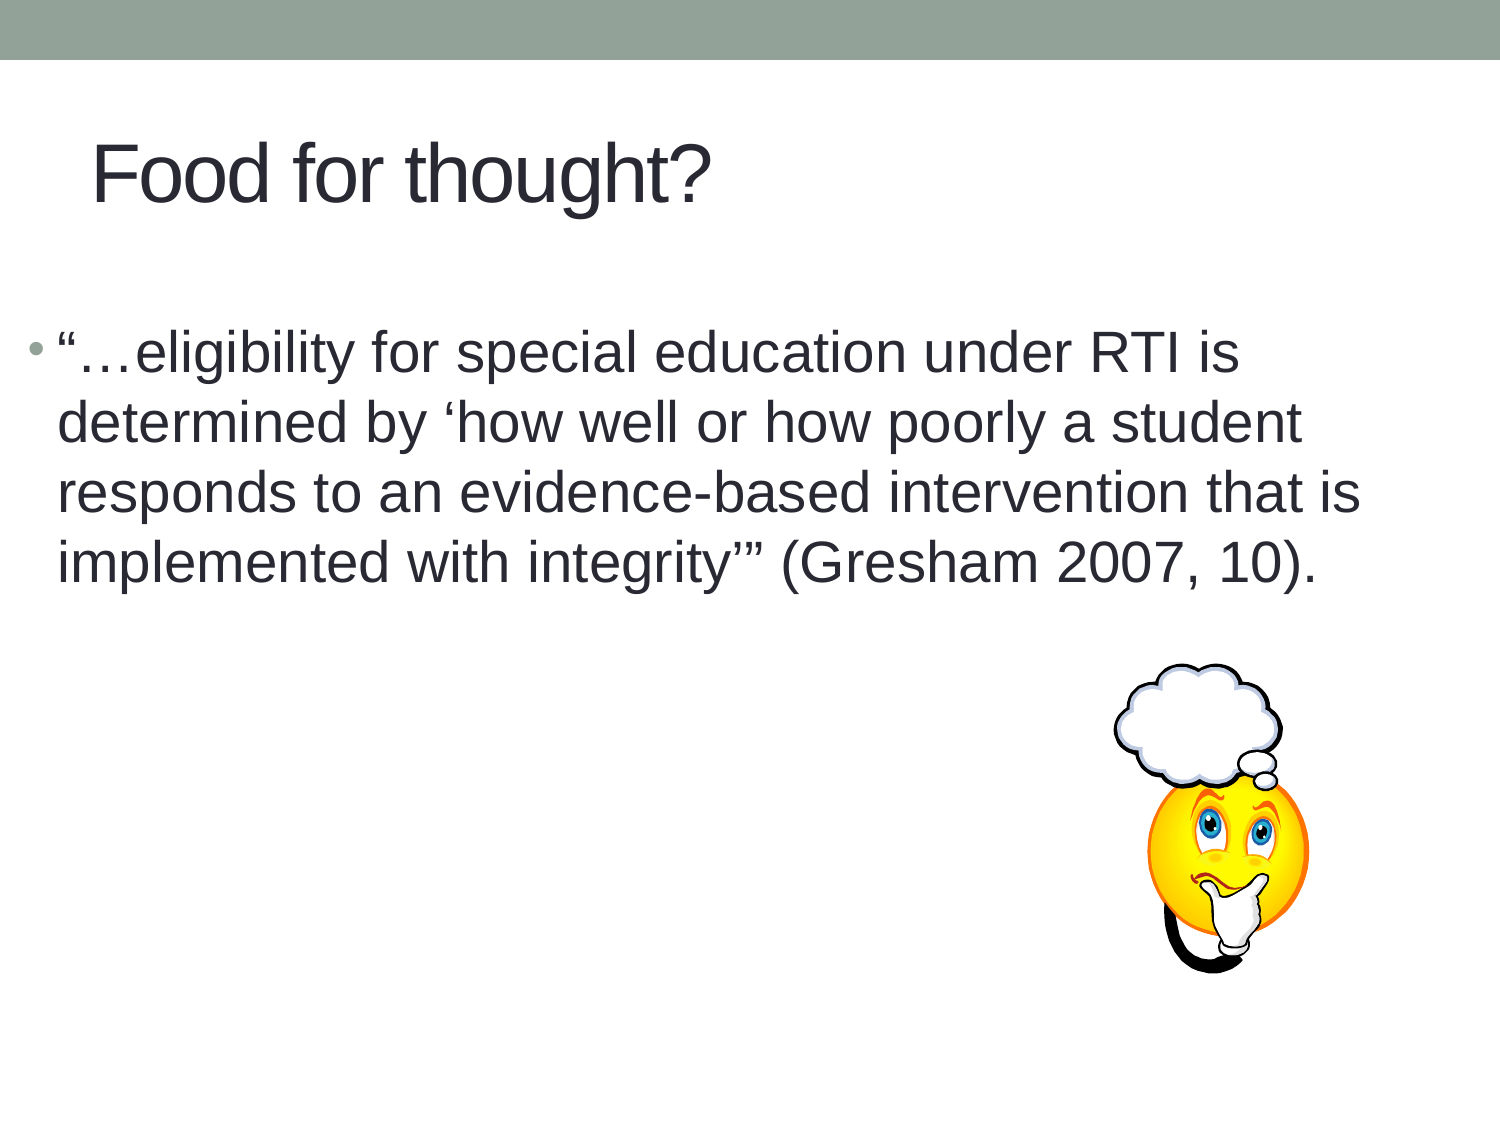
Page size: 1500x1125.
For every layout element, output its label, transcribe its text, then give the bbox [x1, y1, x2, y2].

title Food for thought? [75, 87, 1425, 250]
list “…eligibility for special education under RTI is determined by ‘how well or how poorly a student responds to an evidence-based intervention that is implemented with integrity’” (Gresham 2007, 10). [12, 306, 1463, 1019]
picture [1112, 662, 1311, 975]
